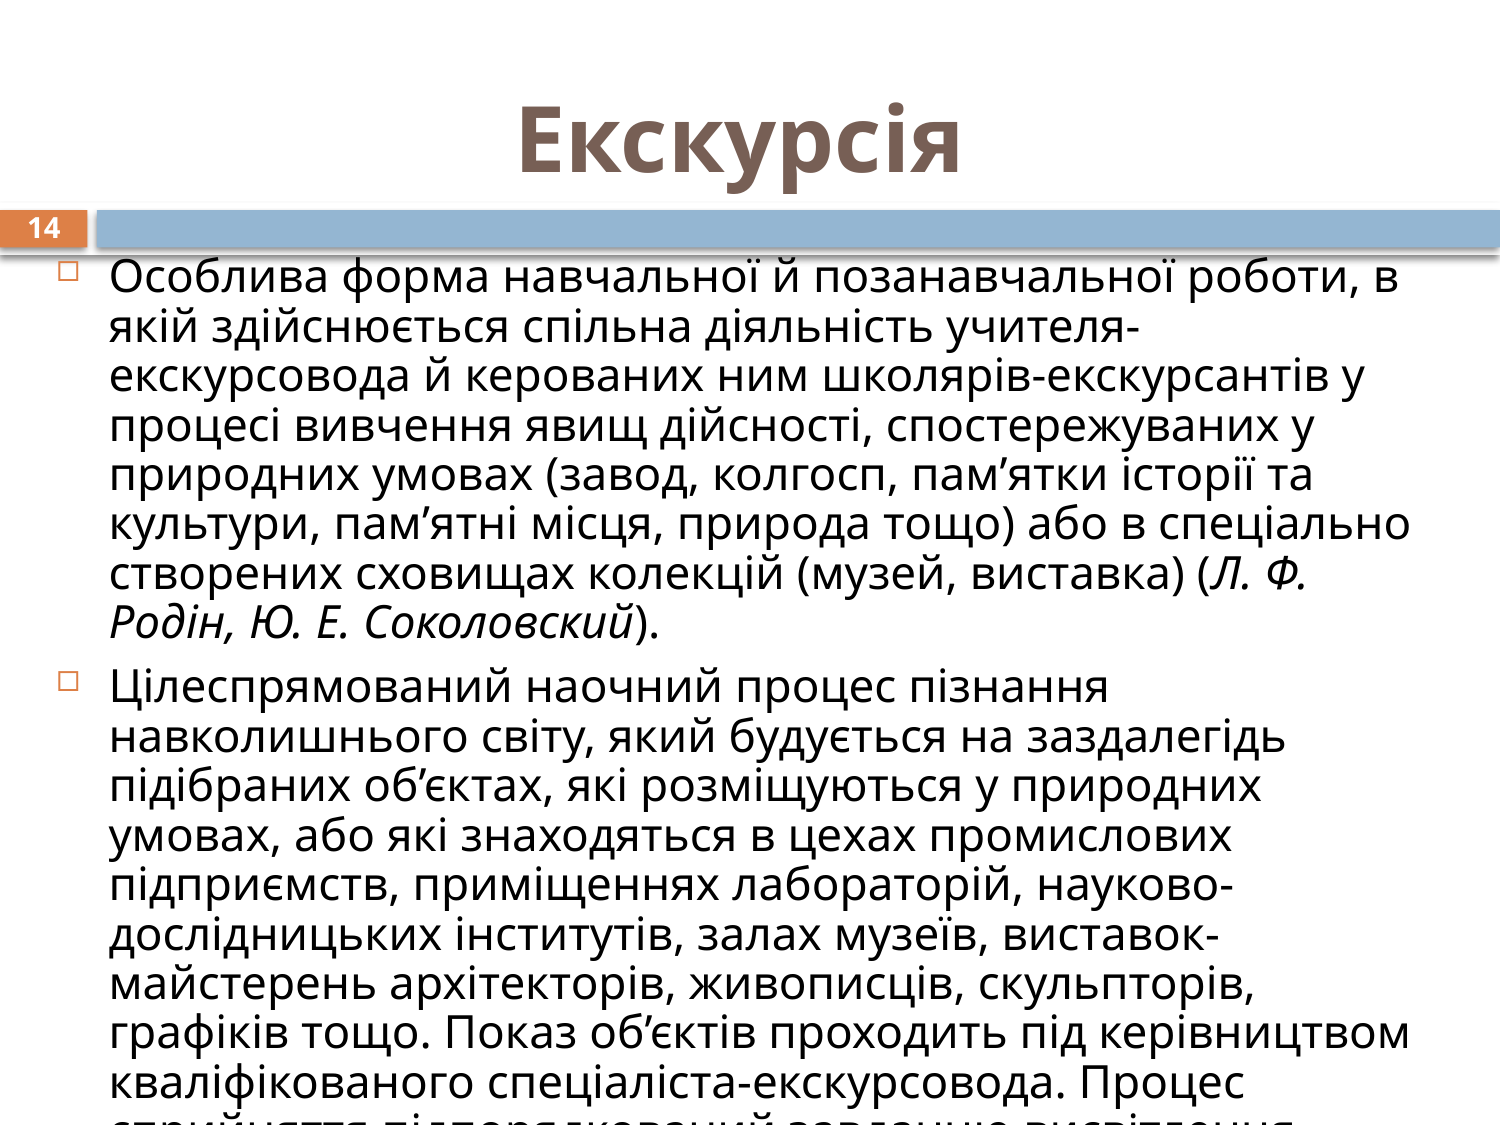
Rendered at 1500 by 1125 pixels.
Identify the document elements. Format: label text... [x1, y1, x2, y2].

title Екскурсія [76, 54, 1427, 218]
list Особлива форма навчальної й позанавчальної роботи, в якій здійснюється спільна діяльність учителя-екскурсовода й керованих ним школярів-екскурсантів у процесі вивчення явищ дійсності, спостережуваних у природних умовах (завод, колгосп, пам’ятки історії та культури, пам’ятні місця, природа тощо) або в спеціально створених сховищах колекцій (музей, виставка) (Л. Ф. Родін, Ю. Е. Соколовский). Цілеспрямований наочний процес пізнання навколишнього світу, який будується на заздалегідь підібраних об’єктах, які розміщуються у природних умовах, або які знаходяться в цехах промислових підприємств, приміщеннях лабораторій, науково-дослідницьких інститутів, залах музеїв, виставок-майстерень архітекторів, живописців, скульпторів, графіків тощо. Показ об’єктів проходить під керівництвом кваліфікованого спеціаліста-екскурсовода. Процес сприйняття підпорядкований завданню висвітлення певної теми (В. Б. Емельянов) [41, 245, 1459, 1124]
slide_number 14 [0, 208, 88, 249]
